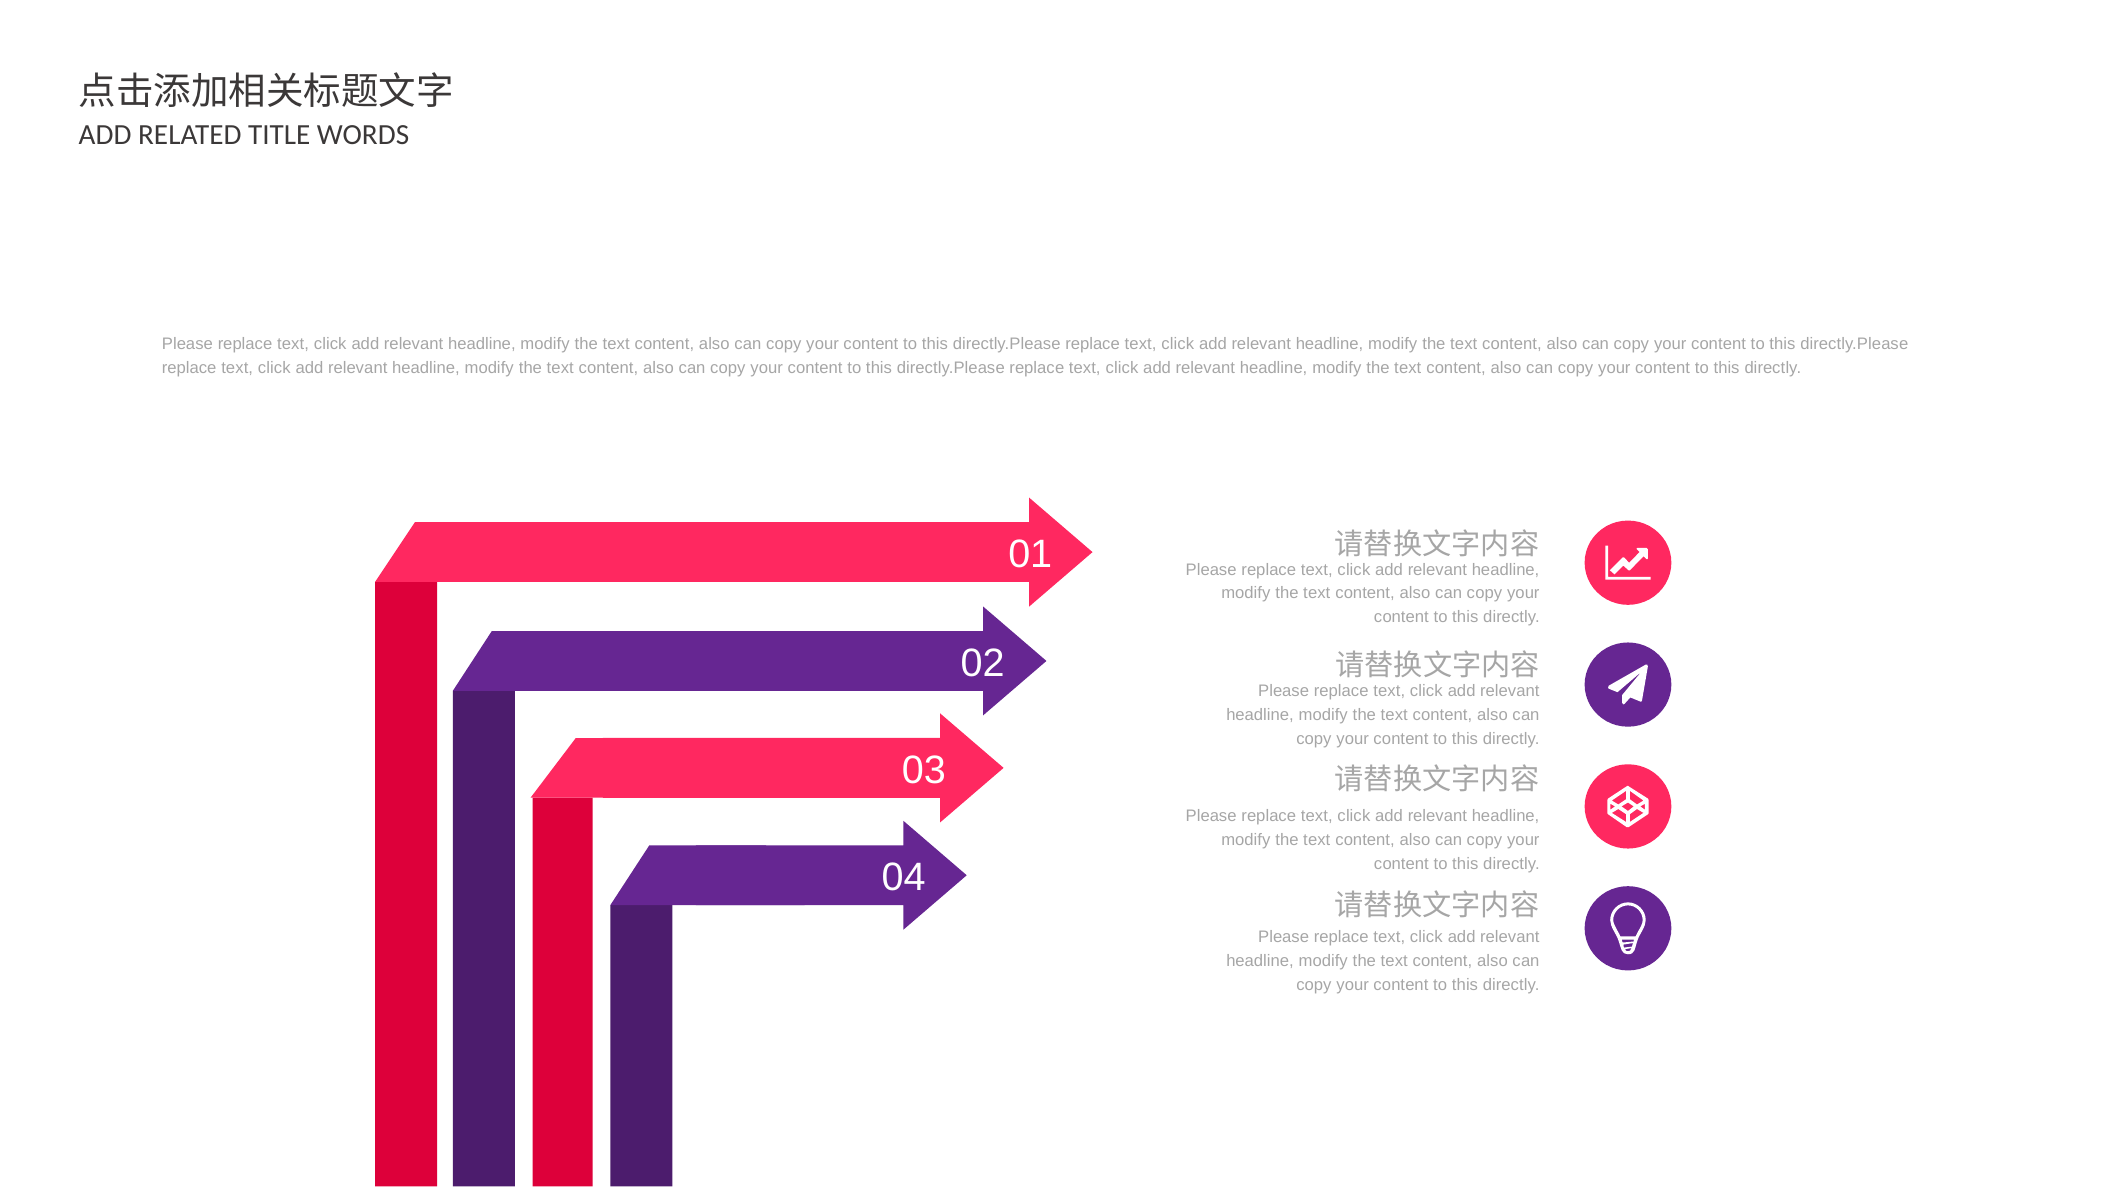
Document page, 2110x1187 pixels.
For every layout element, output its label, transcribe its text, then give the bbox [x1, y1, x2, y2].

text_box [531, 823, 594, 1187]
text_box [1584, 764, 1672, 849]
text_box ADD RELATED TITLE WORDS [62, 107, 426, 159]
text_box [1185, 518, 1541, 625]
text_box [452, 606, 1047, 716]
text_box [374, 581, 438, 1187]
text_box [1185, 760, 1541, 872]
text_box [1584, 520, 1672, 605]
text_box Please replace text, click add relevant headline, modify the text content, also can copy your content to this directly.Please replace text, click add relevant headline, modify the text content, also can copy your content to this directly.Please replace text, click add relevant headline, modify the text content, also can copy your content to this directly.Please replace text, click add relevant headline, modify the text content, also can copy your content to this directly. [161, 329, 1965, 377]
text_box [609, 904, 673, 1187]
text_box 点击添加相关标题文字 [62, 59, 470, 121]
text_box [1189, 885, 1541, 993]
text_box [610, 820, 967, 930]
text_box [1584, 886, 1672, 971]
text_box [452, 716, 516, 1187]
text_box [1189, 639, 1541, 747]
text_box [375, 497, 1093, 607]
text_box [1584, 642, 1672, 727]
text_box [530, 713, 1004, 823]
